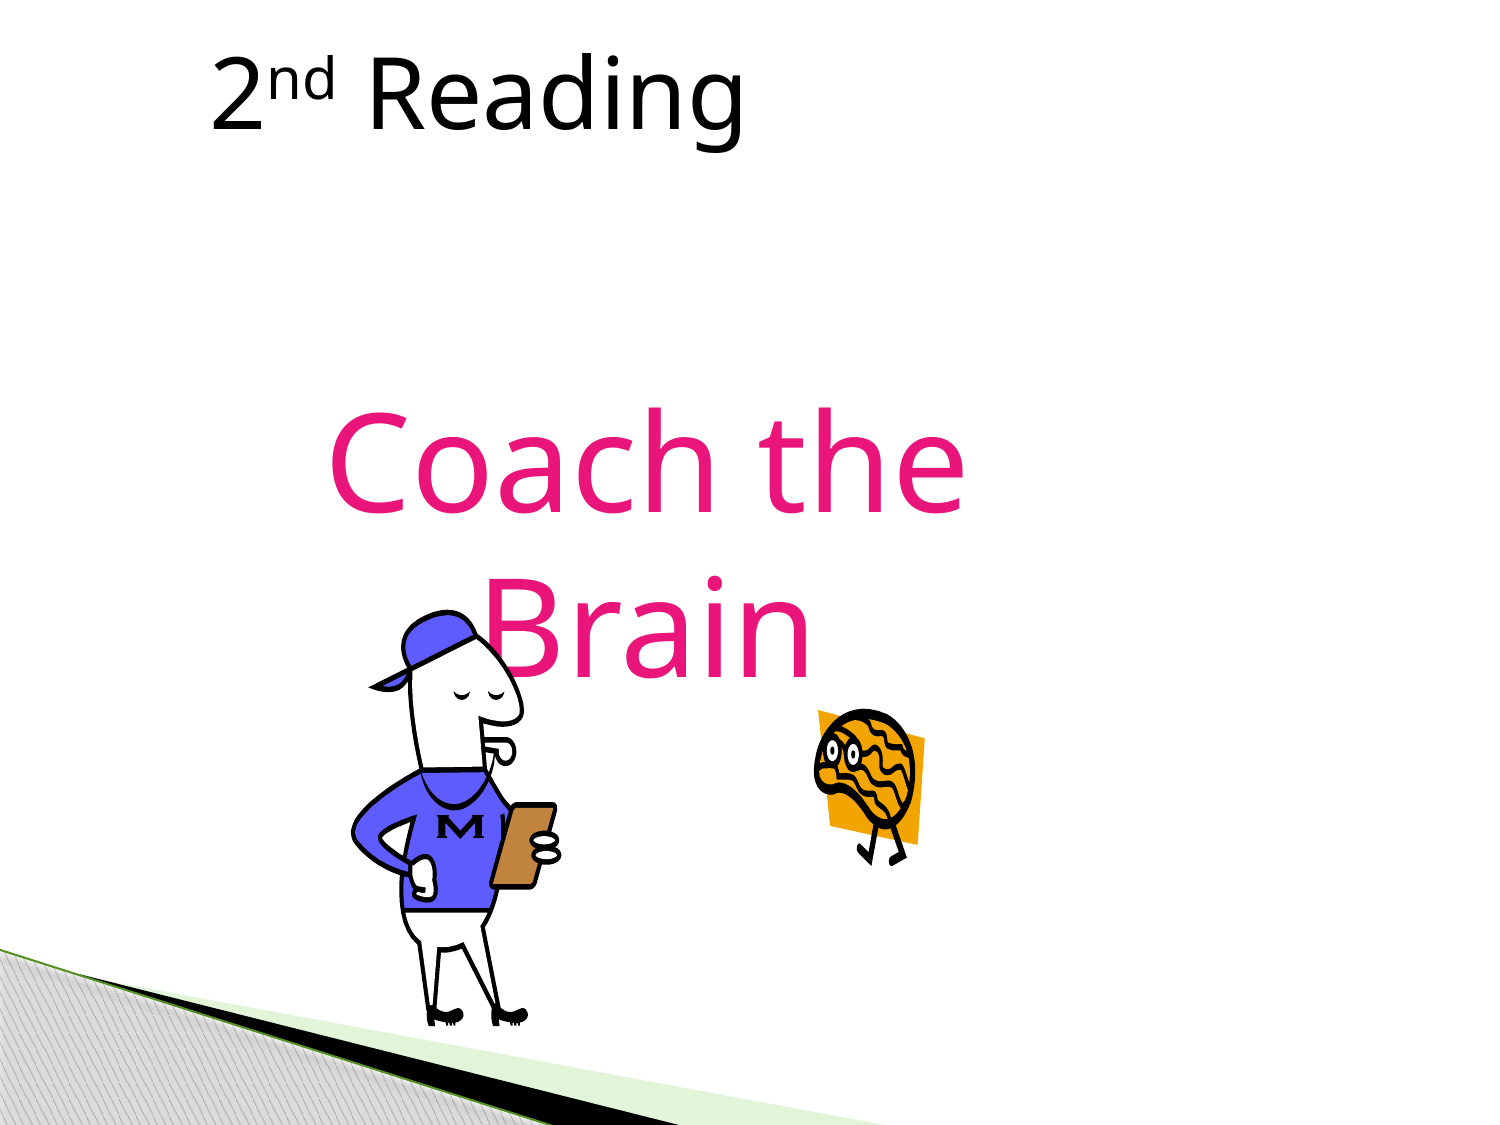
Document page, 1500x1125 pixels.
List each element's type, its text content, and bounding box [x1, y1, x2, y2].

picture [350, 607, 562, 1027]
text_box 2nd Reading Coach the Brain [194, 22, 1100, 712]
picture [812, 691, 925, 867]
